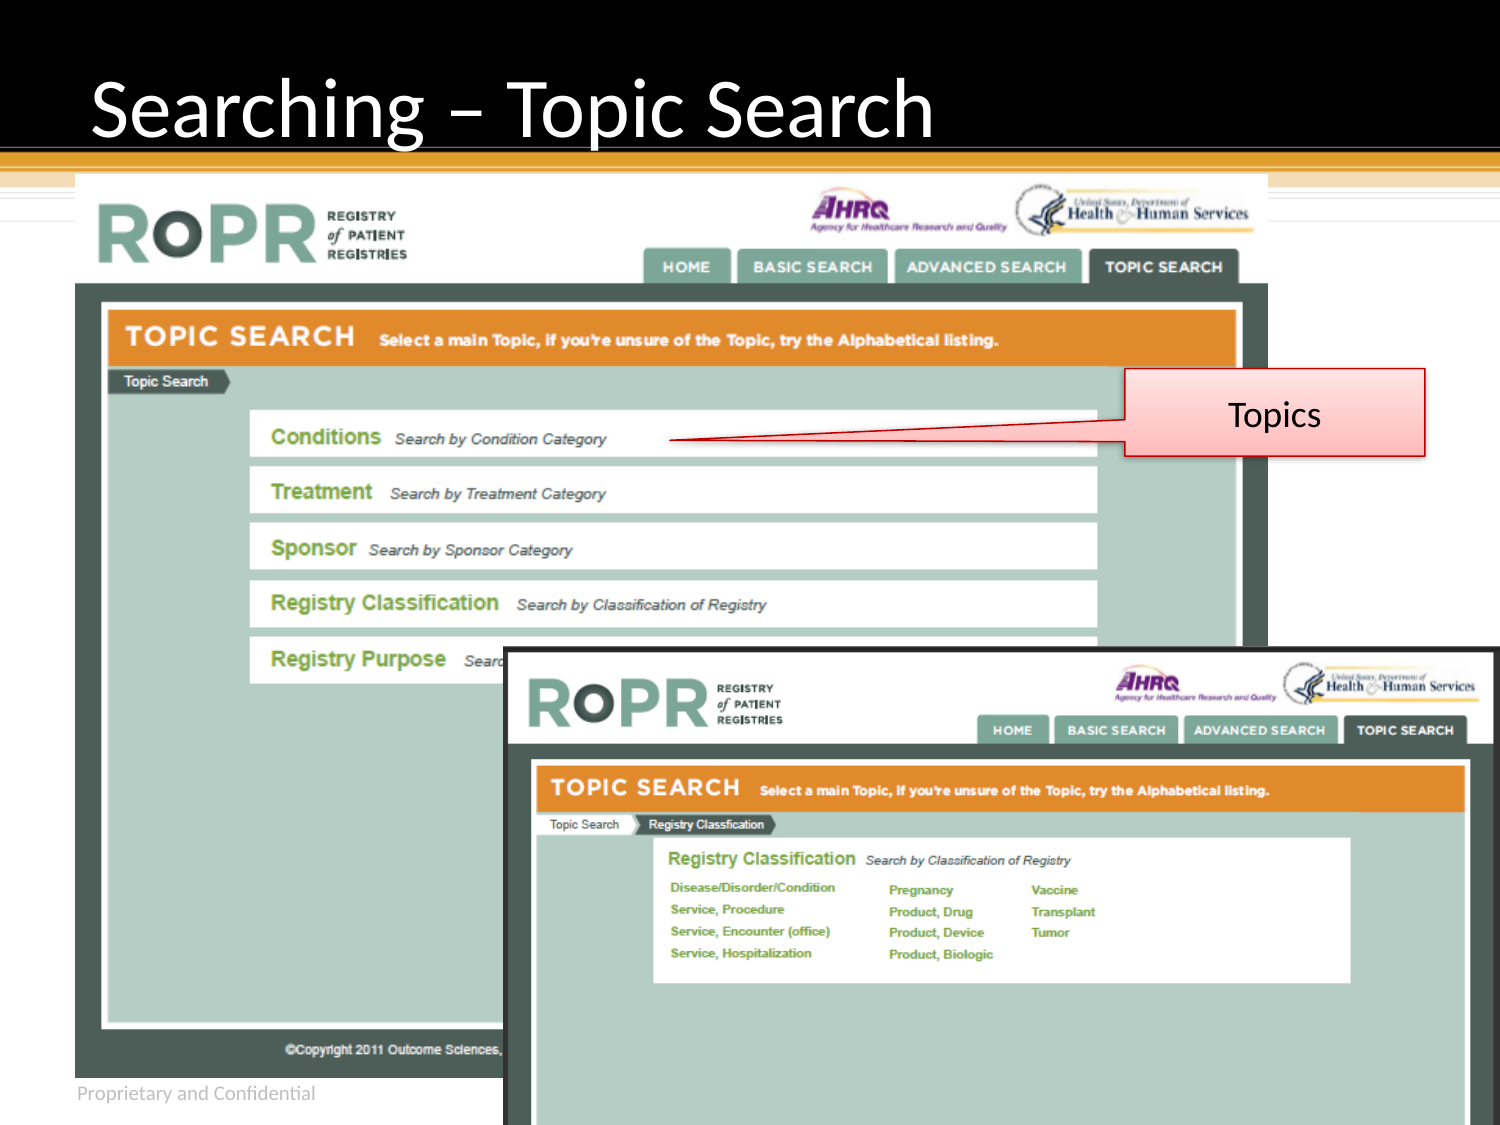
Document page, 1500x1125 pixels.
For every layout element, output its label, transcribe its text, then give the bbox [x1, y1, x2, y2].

picture [0, 0, 1500, 223]
title Searching – Topic Search [75, 45, 1425, 163]
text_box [74, 174, 1500, 1125]
